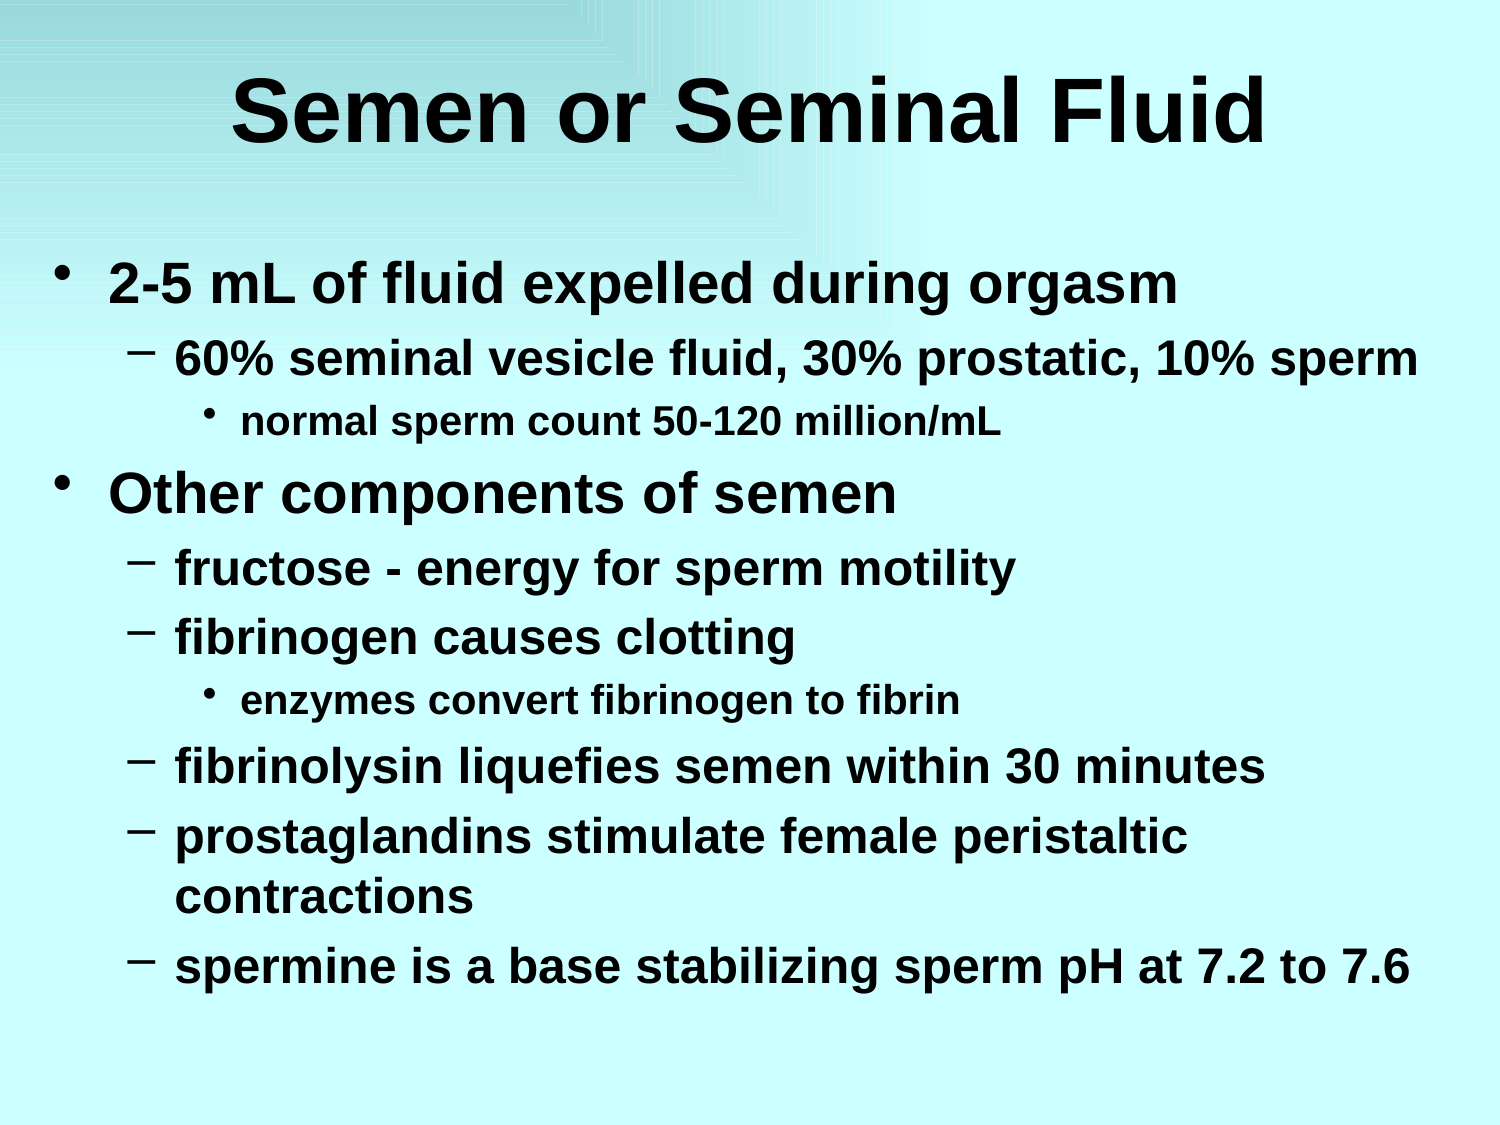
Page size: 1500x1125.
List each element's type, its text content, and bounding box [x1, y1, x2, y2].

list 2-5 mL of fluid expelled during orgasm 60% seminal vesicle fluid, 30% prostatic, 10% sperm normal sperm count 50-120 million/mL Other components of semen fructose - energy for sperm motility fibrinogen causes clotting enzymes convert fibrinogen to fibrin fibrinolysin liquefies semen within 30 minutes prostaglandins stimulate female peristaltic contractions spermine is a base stabilizing sperm pH at 7.2 to 7.6 [37, 237, 1500, 1026]
title Semen or Seminal Fluid [0, 12, 1500, 201]
